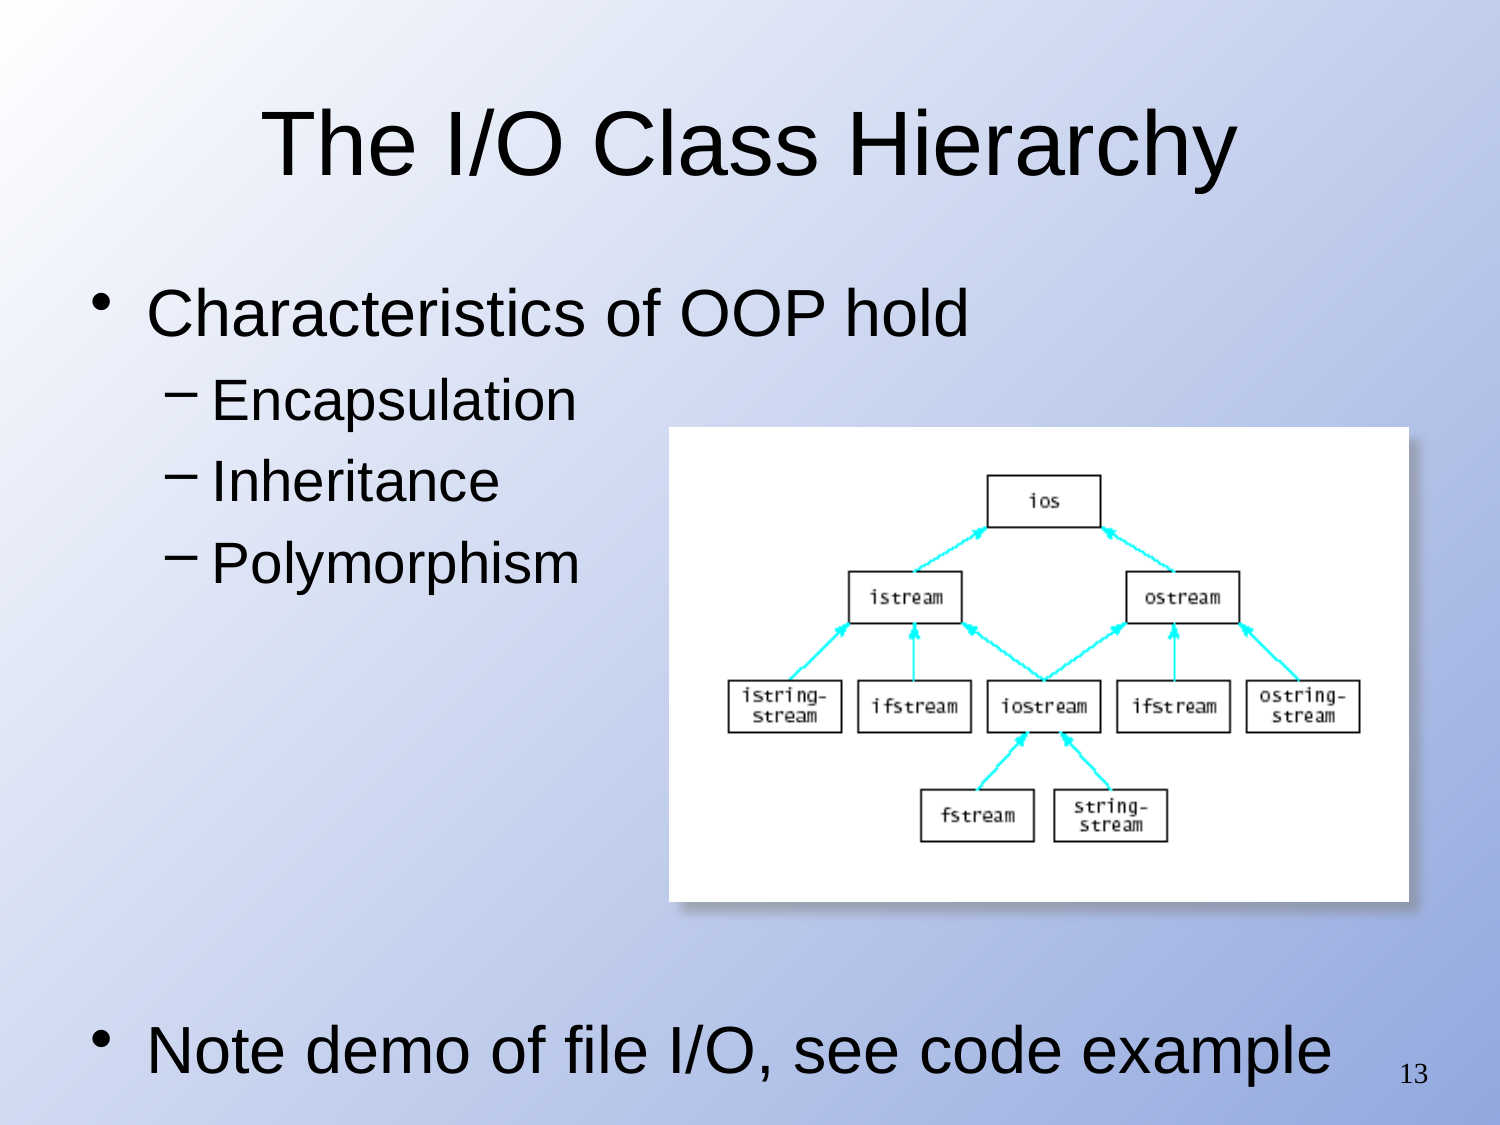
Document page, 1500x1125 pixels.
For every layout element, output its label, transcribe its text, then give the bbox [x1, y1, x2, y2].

picture [669, 426, 1409, 903]
slide_number 13 [1093, 1046, 1444, 1125]
title The I/O Class Hierarchy [75, 45, 1425, 233]
list Characteristics of OOP hold Encapsulation Inheritance Polymorphism Note demo of file I/O, see code example [75, 262, 1500, 1041]
